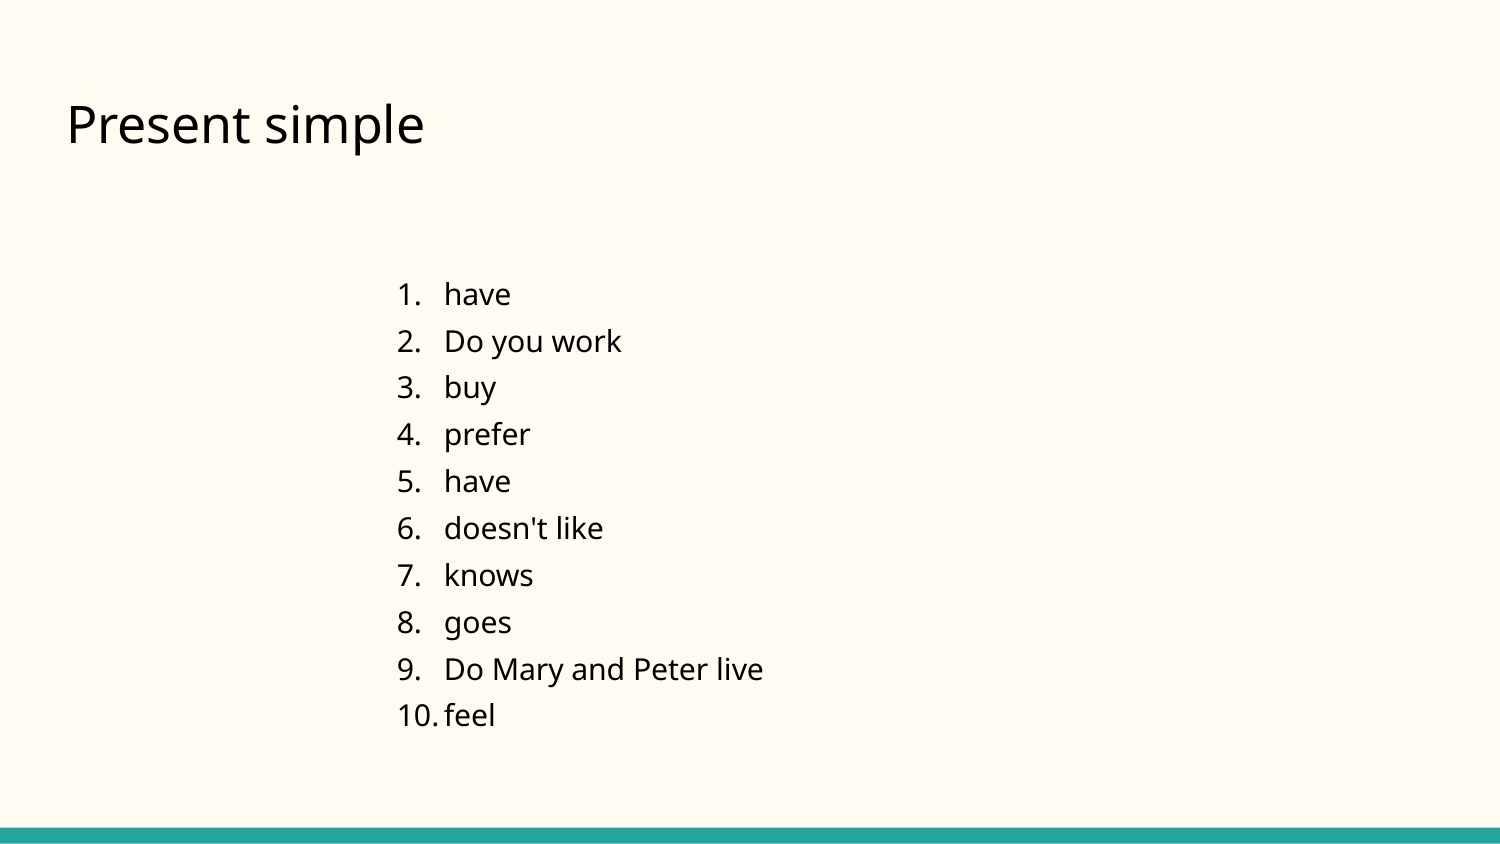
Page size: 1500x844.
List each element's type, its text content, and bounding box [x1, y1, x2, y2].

title Present simple [51, 72, 1449, 174]
list have Do you work buy prefer have doesn't like knows goes Do Mary and Peter live feel [365, 252, 931, 752]
